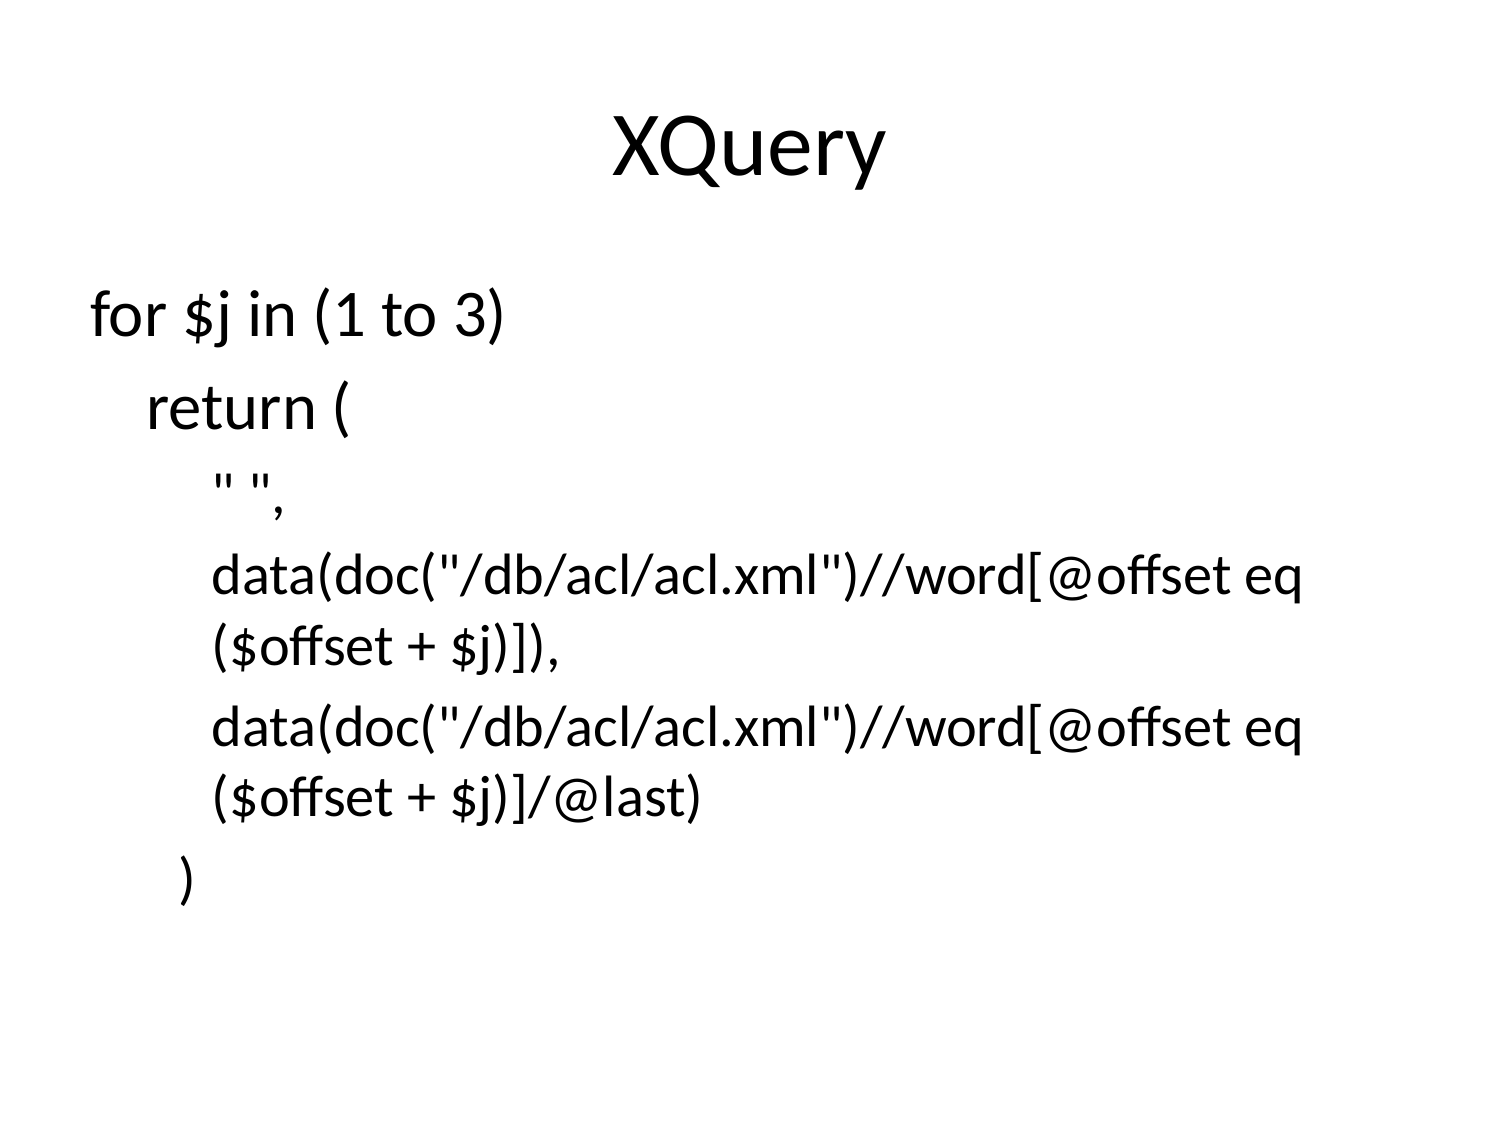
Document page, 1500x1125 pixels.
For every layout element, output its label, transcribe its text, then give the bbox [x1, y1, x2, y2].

title XQuery [75, 45, 1425, 233]
list for $j in (1 to 3) return ( " ", data(doc("/db/acl/acl.xml")//word[@offset eq ($offset + $j)]), data(doc("/db/acl/acl.xml")//word[@offset eq ($offset + $j)]/@last) ) [75, 262, 1425, 1005]
